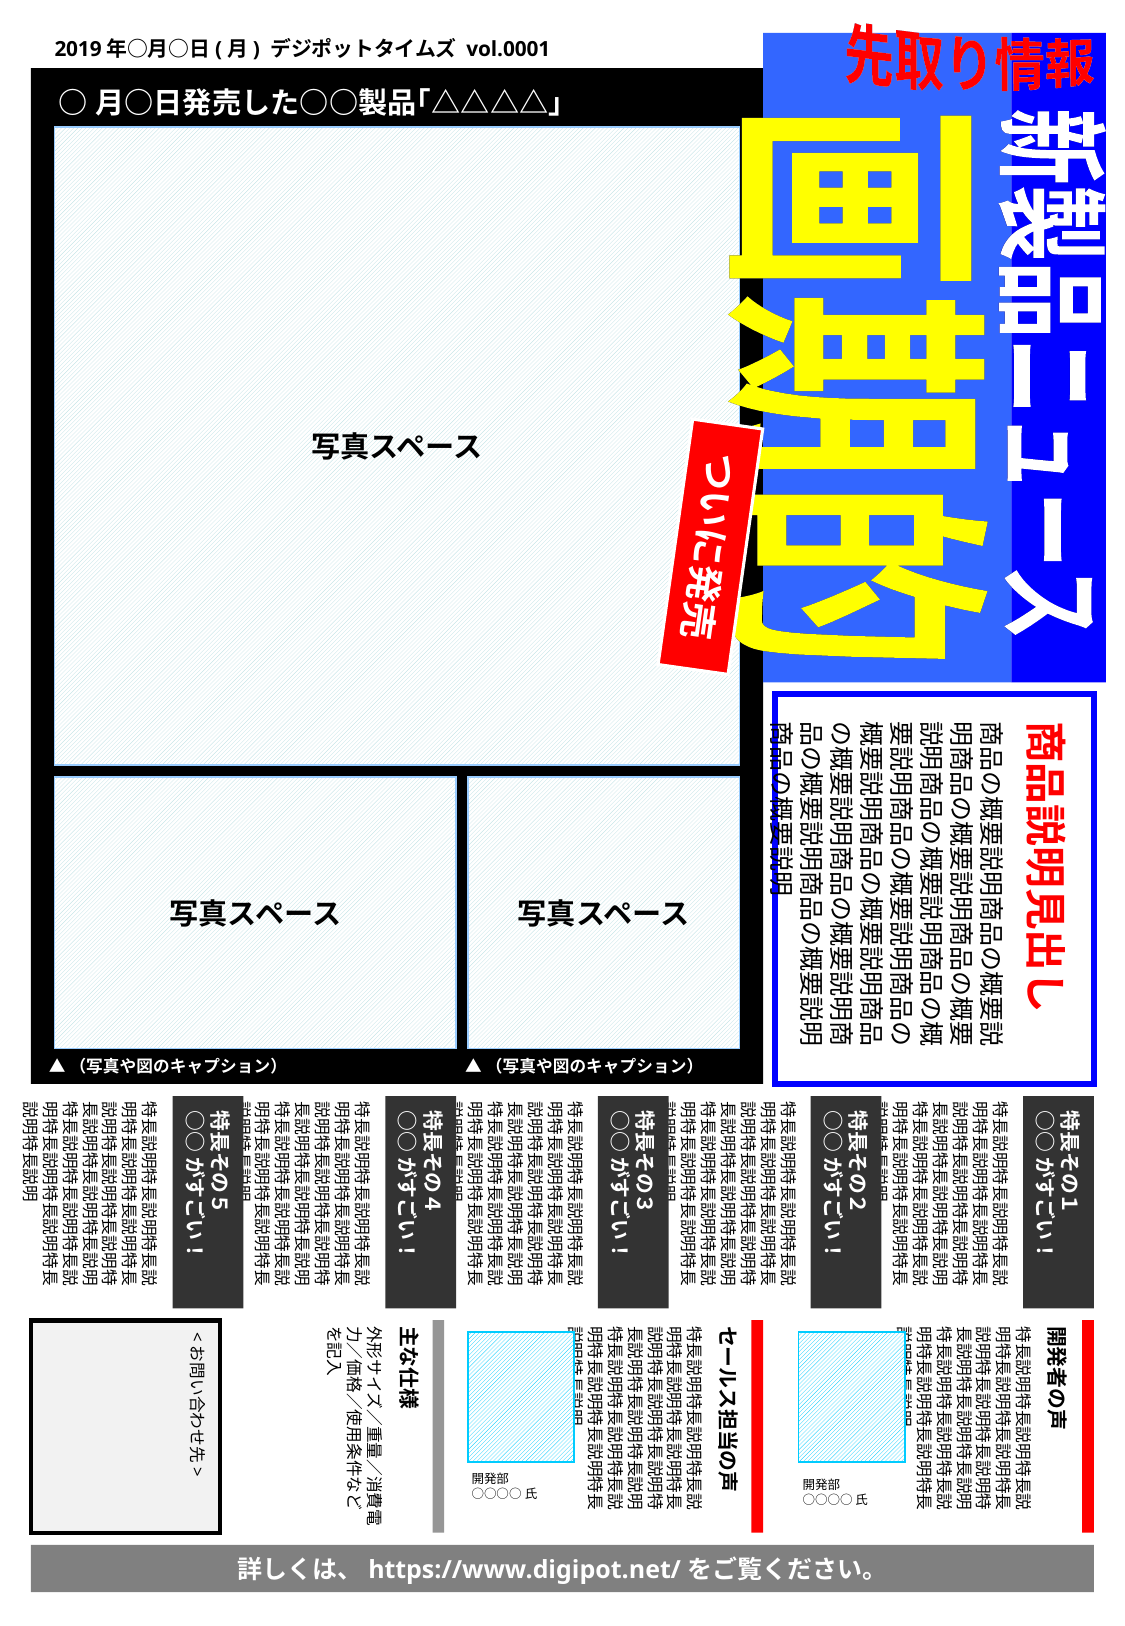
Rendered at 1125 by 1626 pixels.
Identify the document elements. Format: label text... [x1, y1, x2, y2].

text_box 特長その２ ○○がすごい！ [810, 1096, 882, 1309]
text_box [30, 68, 764, 1084]
text_box [763, 32, 1011, 683]
text_box ○月○日発売した○○製品｢△△△△｣ [44, 77, 579, 127]
text_box 特長説明特長説明特長説明特長説明特長説明特長説明特長説明特長説明特長説明特長説明特長説明特長説明特長説明特長説明特長説明特長説明特長説明特長説明 [882, 1096, 1012, 1309]
text_box 特長説明特長説明特長説明特長説明特長説明特長説明特長説明特長説明特長説明特長説明特長説明特長説明特長説明特長説明特長説明特長説明特長説明特長説明 [244, 1096, 374, 1309]
text_box 特長その１ ○○がすごい！ [1023, 1096, 1094, 1309]
text_box [432, 1320, 445, 1533]
text_box 特長その５ ○○がすごい！ [172, 1096, 244, 1309]
text_box 開発部 ○○○○氏 [456, 1463, 552, 1509]
text_box ついに発売 [658, 419, 731, 675]
text_box 商品説明見出し [999, 706, 1080, 1013]
text_box 開発者の声 [1045, 1320, 1071, 1437]
text_box 特長その４ ○○がすごい！ [385, 1096, 457, 1309]
text_box セールス担当の声 [716, 1320, 742, 1499]
text_box 詳しくは、https://www.digipot.net/をご覧ください。 [30, 1544, 1094, 1593]
text_box <お問い合わせ先> [31, 1320, 220, 1533]
text_box 写真スペース [54, 777, 457, 1049]
text_box 写真スペース [54, 127, 740, 766]
text_box [1011, 32, 1106, 110]
text_box [1082, 1320, 1094, 1533]
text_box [727, 115, 988, 659]
text_box 2019年○月○日(月) デジポットタイムズ vol.0001 [39, 28, 566, 68]
text_box [1011, 636, 1106, 683]
text_box 商品の概要説明商品の概要説明商品の概要説明商品の概要説明商品の概要説明商品の概要説明商品の概要説明商品の概要説明商品の概要説明商品の概要説明商品の概要説明商品の概要説明商品の概要説明商品の概要説明 [774, 706, 1015, 1073]
text_box 特長説明特長説明特長説明特長説明特長説明特長説明特長説明特長説明特長説明特長説明特長説明特長説明特長説明特長説明特長説明特長説明特長説明特長説明 [457, 1096, 586, 1309]
text_box 主な仕様 [397, 1320, 423, 1416]
text_box ▲（写真や図のキャプション） [34, 1048, 303, 1084]
text_box 特長説明特長説明特長説明特長説明特長説明特長説明特長説明特長説明特長説明特長説明特長説明特長説明特長説明特長説明特長説明特長説明特長説明特長説明 [669, 1096, 799, 1309]
text_box [751, 1320, 764, 1533]
text_box 特長説明特長説明特長説明特長説明特長説明特長説明特長説明特長説明特長説明特長説明特長説明特長説明特長説明特長説明特長説明特長説明特長説明特長説明 [30, 1096, 161, 1309]
text_box 特長説明特長説明特長説明特長説明特長説明特長説明特長説明特長説明特長説明特長説明特長説明特長説明特長説明特長説明特長説明特長説明特長説明特長説明 [575, 1320, 706, 1533]
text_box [997, 110, 1106, 636]
text_box 外形サイズ／重量／消費電力／価格／使用条件などを記入 [255, 1320, 386, 1533]
text_box [798, 1332, 905, 1463]
text_box ▲（写真や図のキャプション） [450, 1048, 719, 1084]
text_box 特長その３ ○○がすごい！ [597, 1096, 669, 1309]
text_box 開発部 ○○○○氏 [787, 1469, 883, 1514]
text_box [845, 21, 1095, 92]
text_box [467, 1332, 575, 1463]
text_box 特長説明特長説明特長説明特長説明特長説明特長説明特長説明特長説明特長説明特長説明特長説明特長説明特長説明特長説明特長説明特長説明特長説明特長説明 [904, 1320, 1035, 1533]
text_box [774, 694, 1094, 1085]
text_box 写真スペース [467, 777, 740, 1049]
